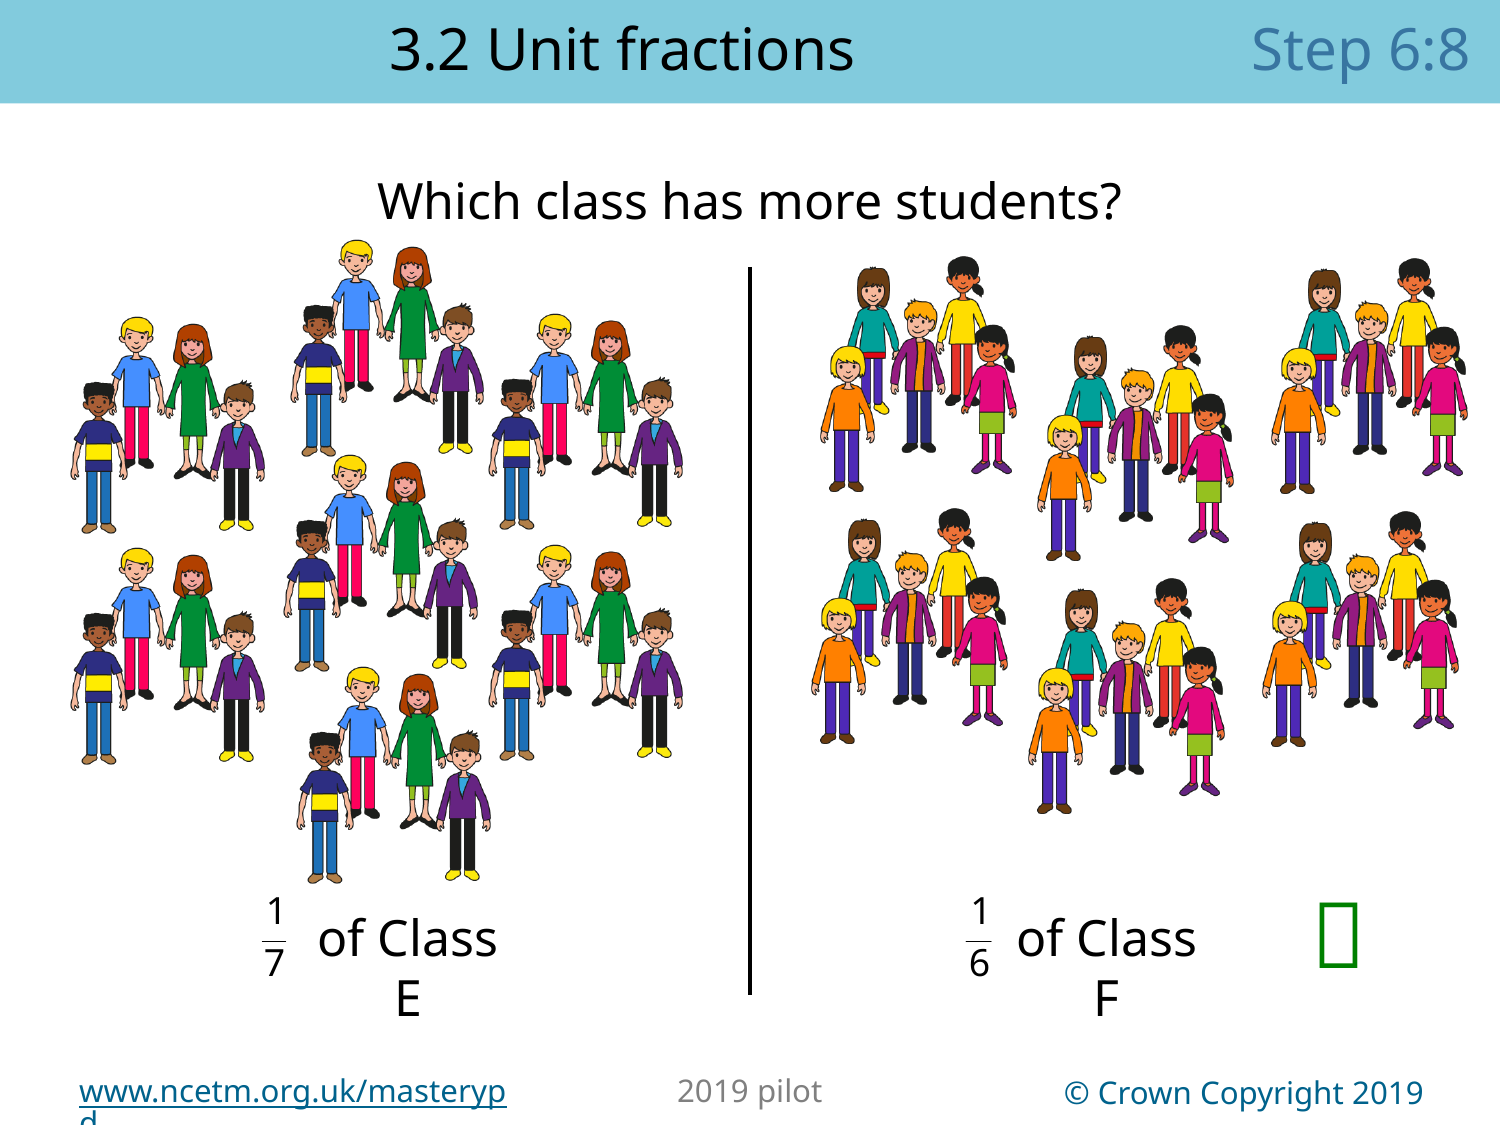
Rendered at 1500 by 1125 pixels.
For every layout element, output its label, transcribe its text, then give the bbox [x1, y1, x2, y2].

list 3.2 Unit fractions Step 6:8 [0, 0, 1500, 104]
text_box Which class has more students? [192, 162, 1308, 238]
text_box of Class F [990, 899, 1223, 1034]
picture [798, 253, 1493, 814]
text_box of Class E [291, 899, 524, 1035]
picture [51, 220, 702, 886]
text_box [961, 890, 996, 982]
text_box  [1296, 869, 1370, 994]
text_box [258, 890, 292, 983]
